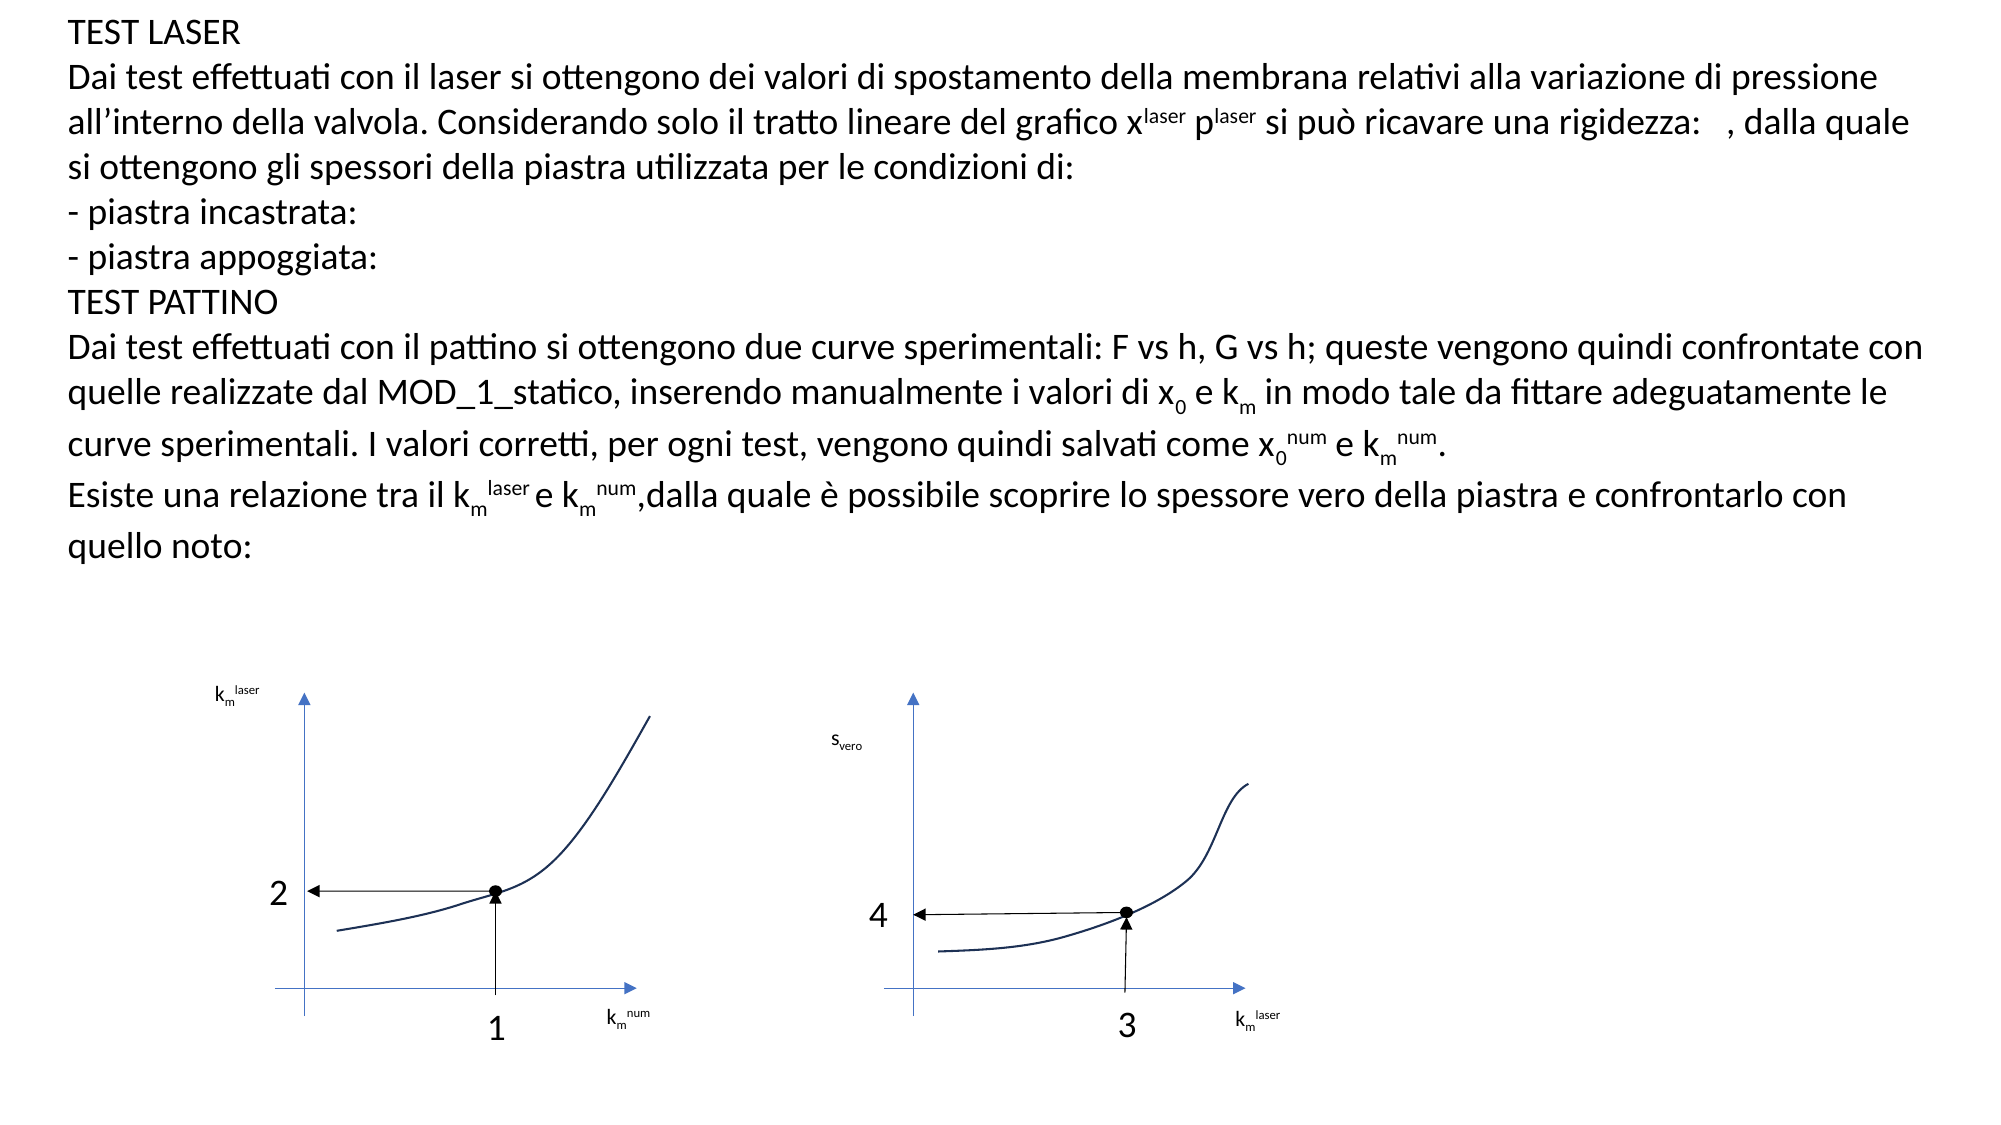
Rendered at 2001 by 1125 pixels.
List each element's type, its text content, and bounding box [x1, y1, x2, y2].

text_box [1011, 782, 1249, 914]
text_box 4 [854, 882, 899, 943]
text_box 2 [254, 860, 299, 921]
text_box [336, 892, 492, 932]
text_box kmlaser [1220, 996, 1311, 1042]
text_box kmnum [591, 995, 682, 1040]
text_box 3 [1102, 992, 1147, 1053]
text_box [396, 715, 651, 893]
text_box [1120, 906, 1134, 919]
text_box 1 [472, 995, 517, 1056]
text_box [489, 885, 503, 897]
text_box svero [816, 716, 906, 761]
text_box [938, 915, 1123, 953]
text_box kmlaser [200, 671, 290, 717]
